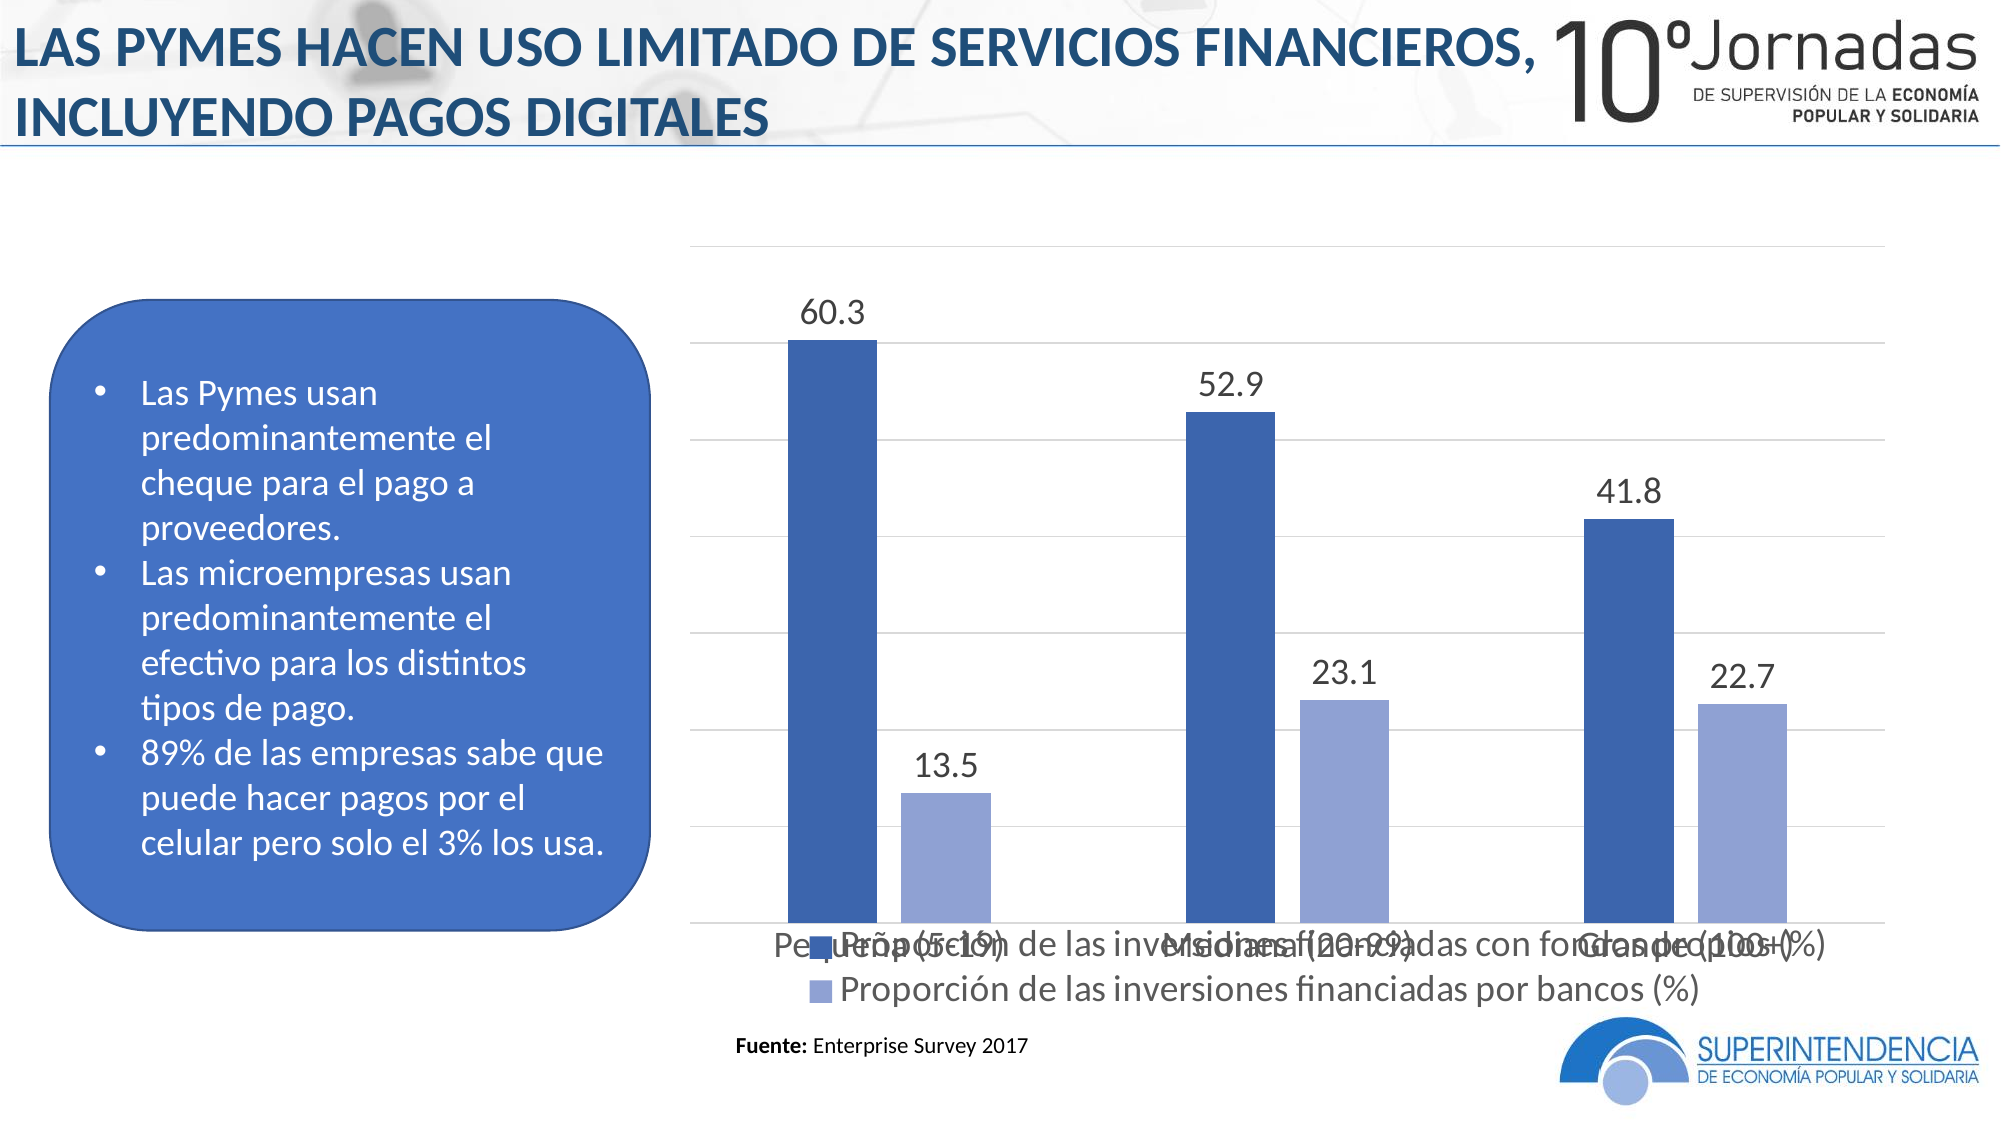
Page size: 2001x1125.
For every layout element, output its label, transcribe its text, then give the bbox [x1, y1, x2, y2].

text_box LAS PYMES HACEN USO LIMITADO DE SERVICIOS FINANCIEROS, INCLUYENDO PAGOS DIGITALES [0, 0, 1597, 155]
picture [0, 0, 2001, 1125]
text_box Fuente: Enterprise Survey 2017 [721, 1047, 1356, 1066]
text_box Las Pymes usan predominantemente el cheque para el pago a proveedores. Las microempresas usan predominantemente el efectivo para los distintos tipos de pago. 89% de las empresas sabe que puede hacer pagos por el celular pero solo el 3% los usa. [48, 298, 651, 932]
chart [665, 230, 1910, 1047]
